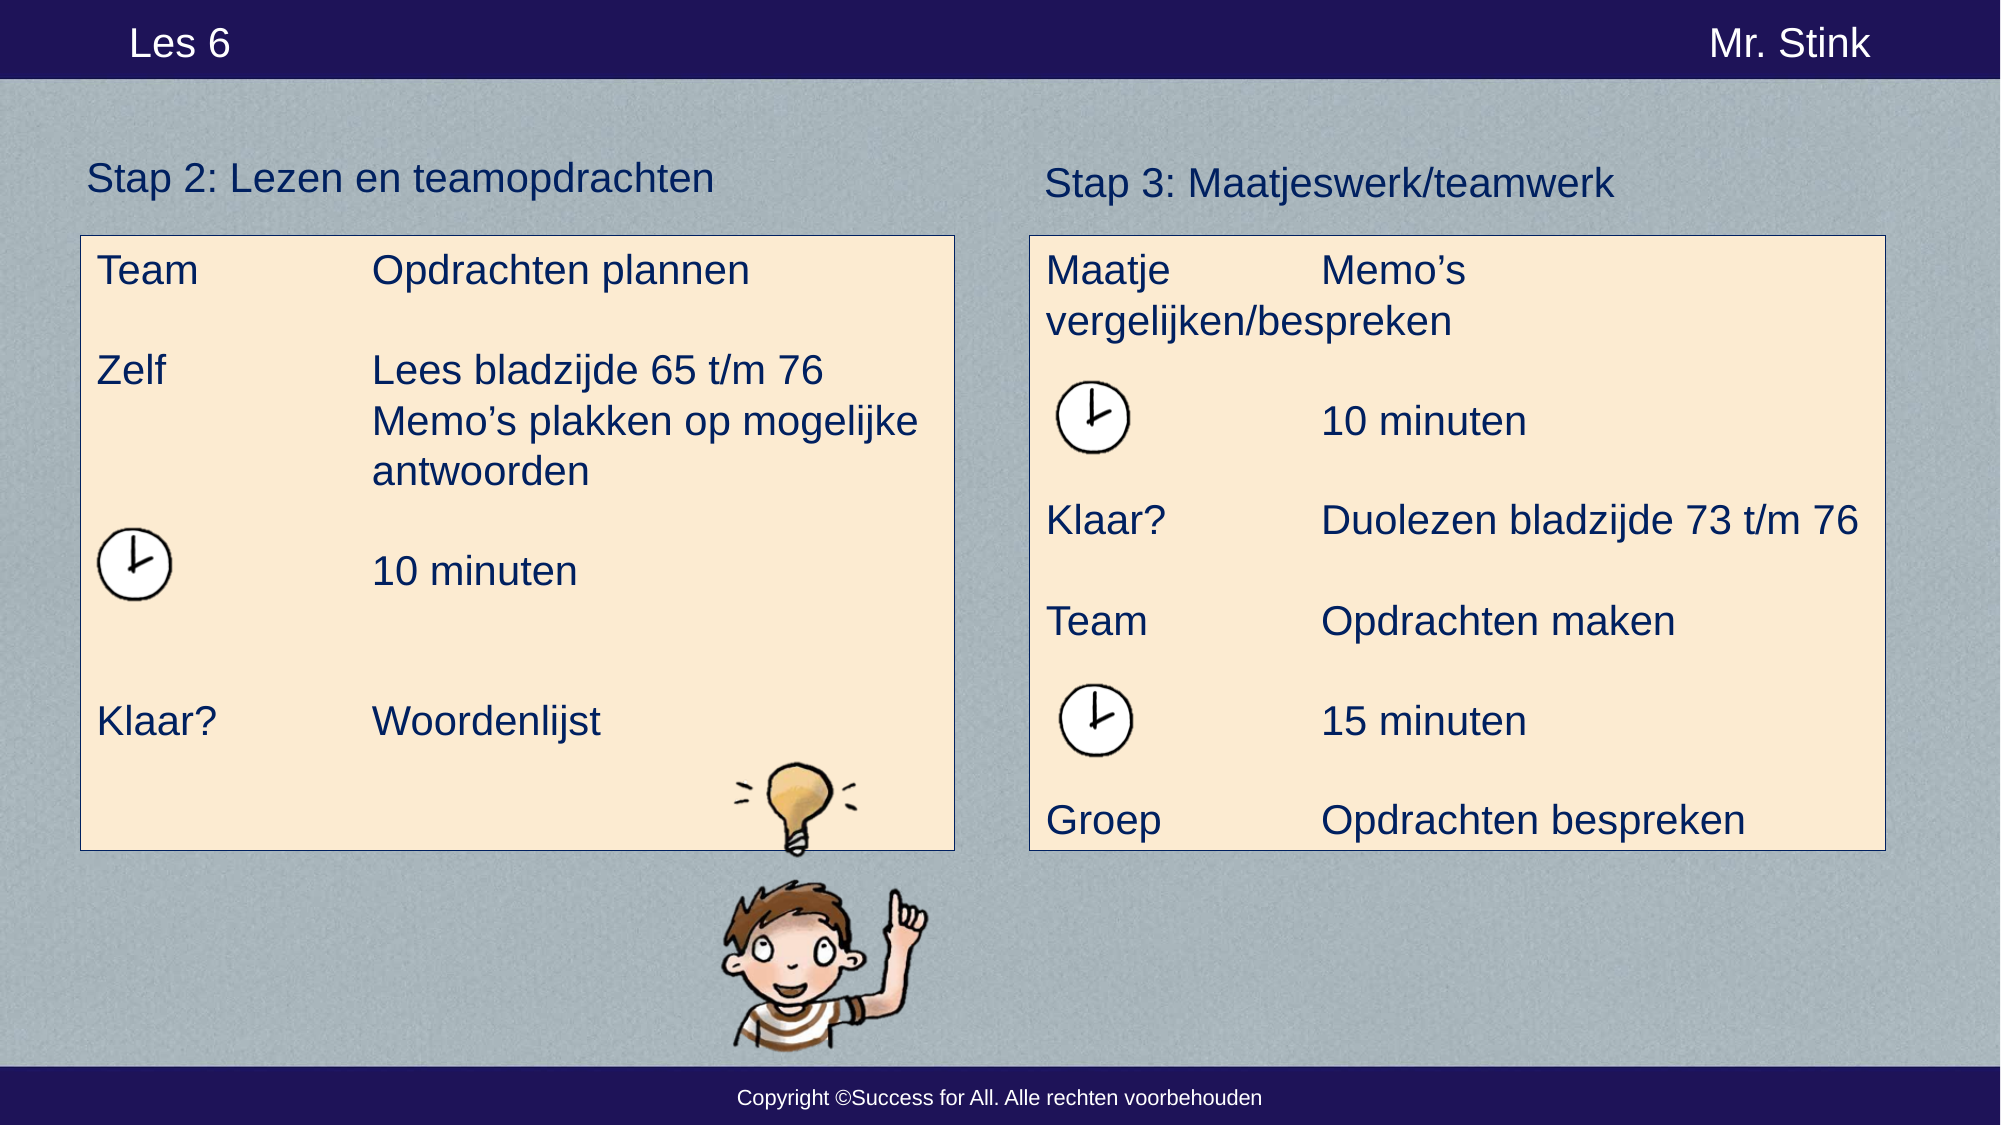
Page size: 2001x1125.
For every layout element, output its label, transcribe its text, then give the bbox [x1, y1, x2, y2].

text_box Team Opdrachten plannen Zelf Lees bladzijde 65 t/m 76 Memo’s plakken op mogelijke antwoorden 10 minuten Klaar? Woordenlijst [80, 235, 955, 851]
text_box Copyright ©Success for All. Alle rechten voorbehouden [0, 1076, 2000, 1125]
picture [0, 0, 2001, 1125]
text_box Les 6 [114, 8, 354, 73]
text_box Maatje Memo’s vergelijken/bespreken 10 minuten Klaar? Duolezen bladzijde 73 t/m 76 Team Opdrachten maken 15 minuten Groep Opdrachten bespreken [1029, 235, 1886, 851]
text_box Mr. Stink [999, 8, 1886, 73]
text_box Stap 2: Lezen en teamopdrachten [71, 143, 864, 209]
text_box Stap 3: Maatjeswerk/teamwerk [1029, 148, 1822, 214]
